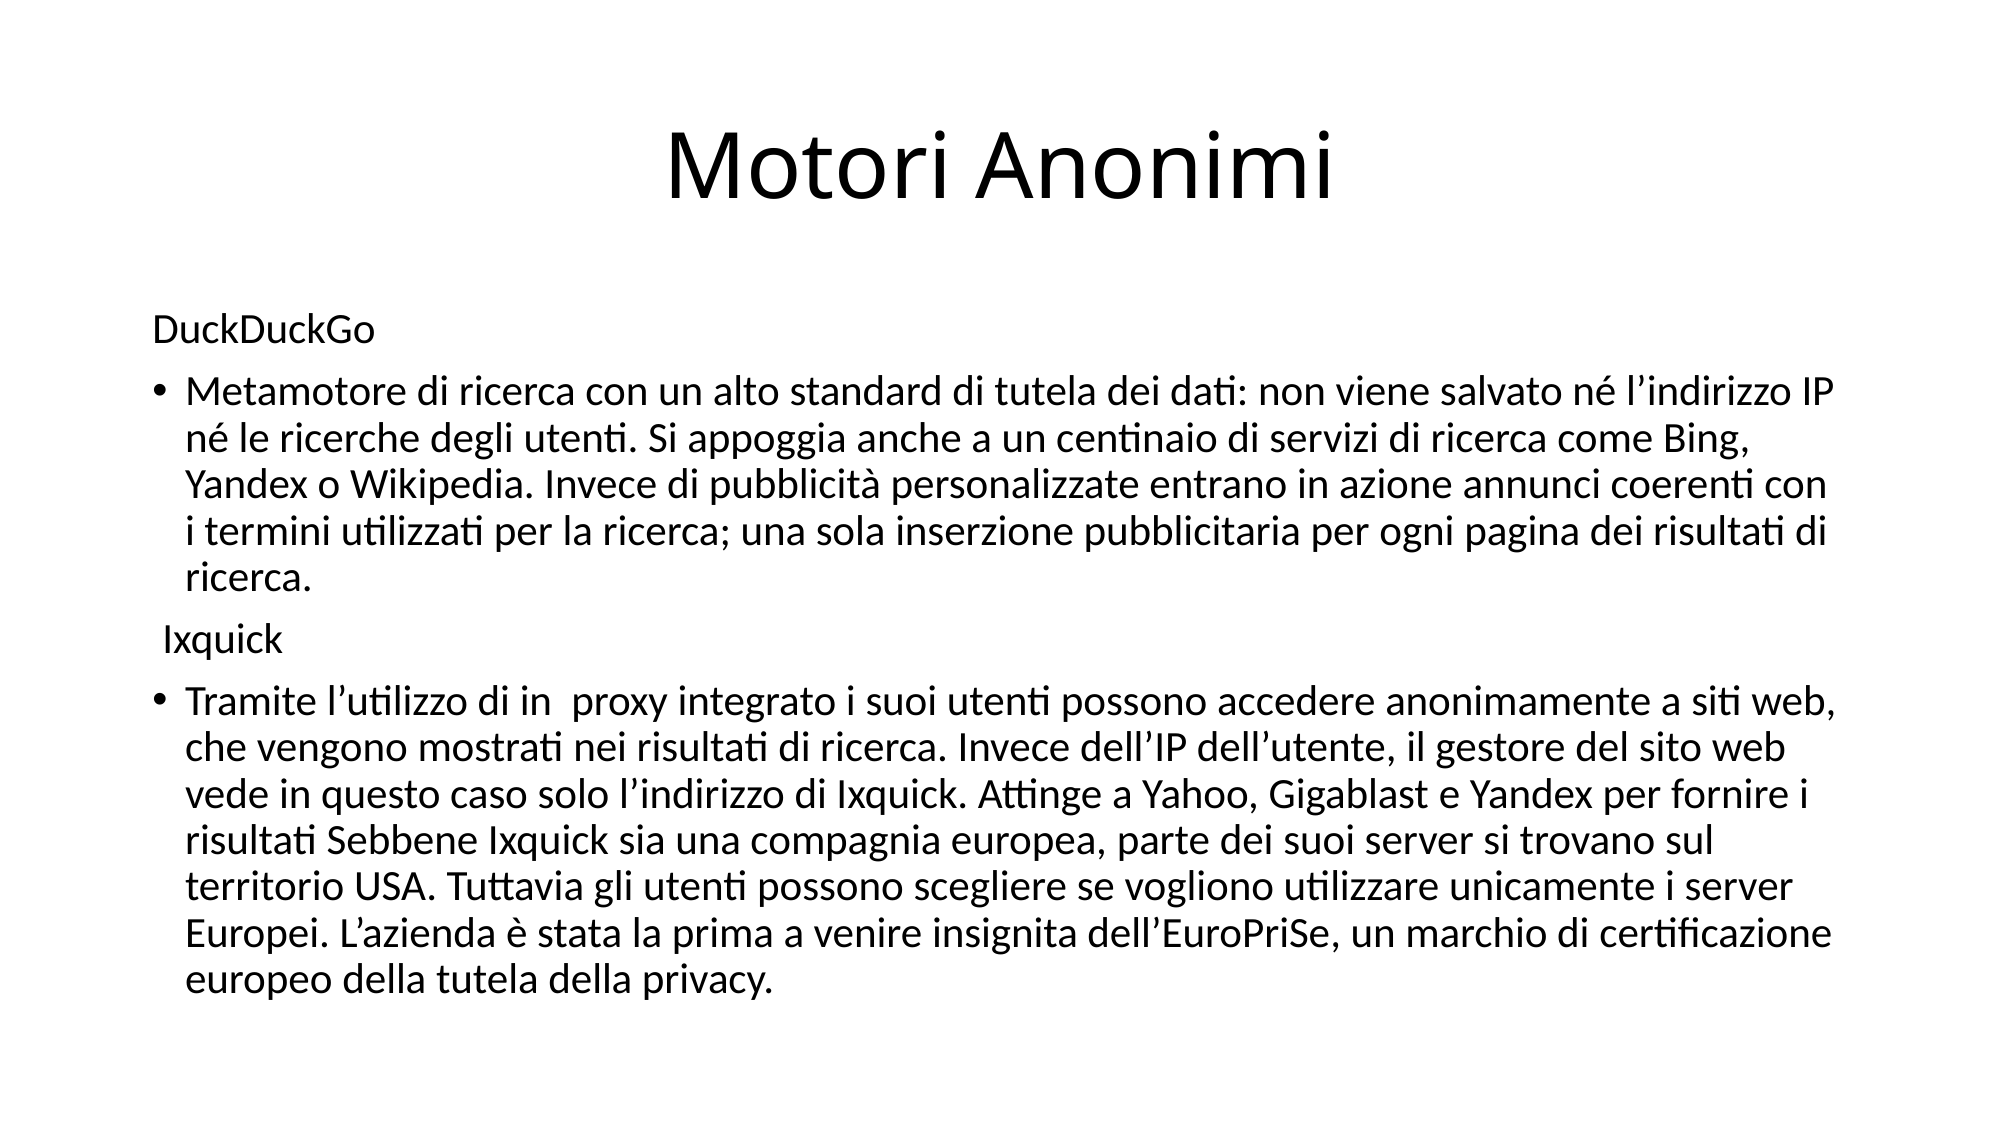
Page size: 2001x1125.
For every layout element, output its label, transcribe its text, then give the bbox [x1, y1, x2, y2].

title Motori Anonimi [137, 59, 1863, 278]
list DuckDuckGo Metamotore di ricerca con un alto standard di tutela dei dati: non viene salvato né l’indirizzo IP né le ricerche degli utenti. Si appoggia anche a un centinaio di servizi di ricerca come Bing, Yandex o Wikipedia. Invece di pubblicità personalizzate entrano in azione annunci coerenti con i termini utilizzati per la ricerca; una sola inserzione pubblicitaria per ogni pagina dei risultati di ricerca. Ixquick Tramite l’utilizzo di in proxy integrato i suoi utenti possono accedere anonimamente a siti web, che vengono mostrati nei risultati di ricerca. Invece dell’IP dell’utente, il gestore del sito web vede in questo caso solo l’indirizzo di Ixquick. Attinge a Yahoo, Gigablast e Yandex per fornire i risultati Sebbene Ixquick sia una compagnia europea, parte dei suoi server si trovano sul territorio USA. Tuttavia gli utenti possono scegliere se vogliono utilizzare unicamente i server Europei. L’azienda è stata la prima a venire insignita dell’EuroPriSe, un marchio di certificazione europeo della tutela della privacy. [137, 299, 1863, 1014]
